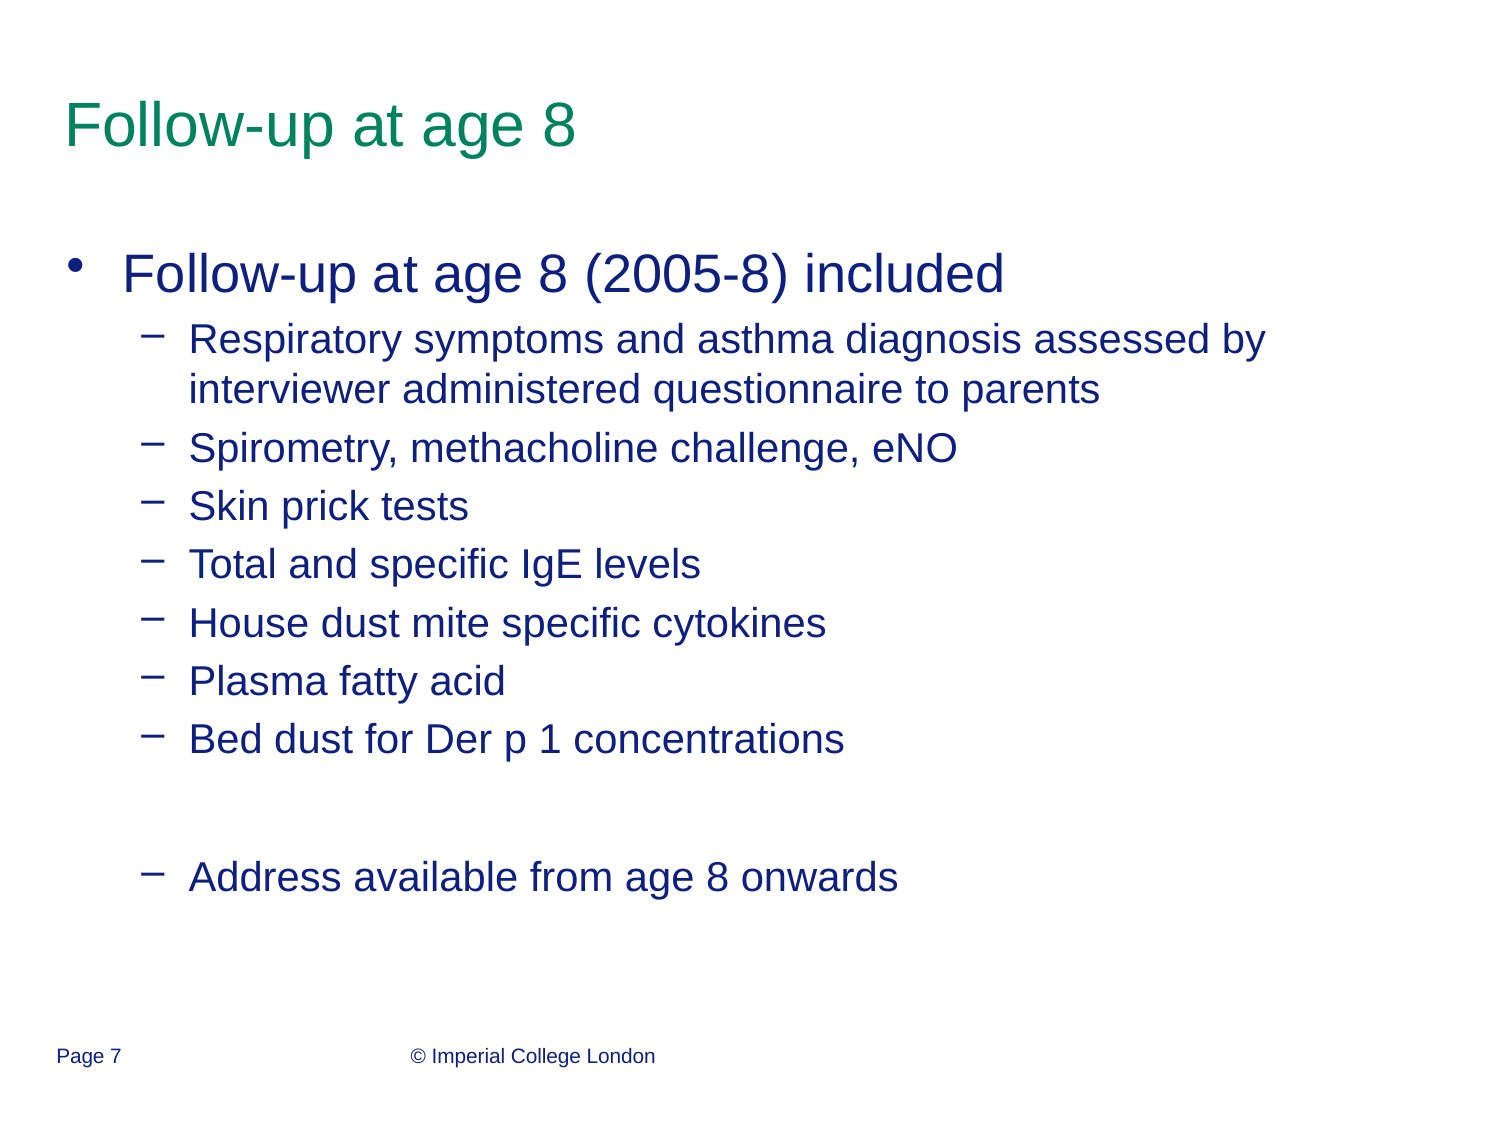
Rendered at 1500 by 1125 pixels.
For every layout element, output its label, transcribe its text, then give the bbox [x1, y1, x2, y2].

slide_number Page 7 [40, 1034, 392, 1114]
footer © Imperial College London [395, 1034, 871, 1114]
list Follow-up at age 8 (2005-8) included Respiratory symptoms and asthma diagnosis assessed by interviewer administered questionnaire to parents Spirometry, methacholine challenge, eNO Skin prick tests Total and specific IgE levels House dust mite specific cytokines Plasma fatty acid Bed dust for Der p 1 concentrations Address available from age 8 onwards [51, 230, 1327, 907]
title Follow-up at age 8 [48, 27, 1325, 216]
